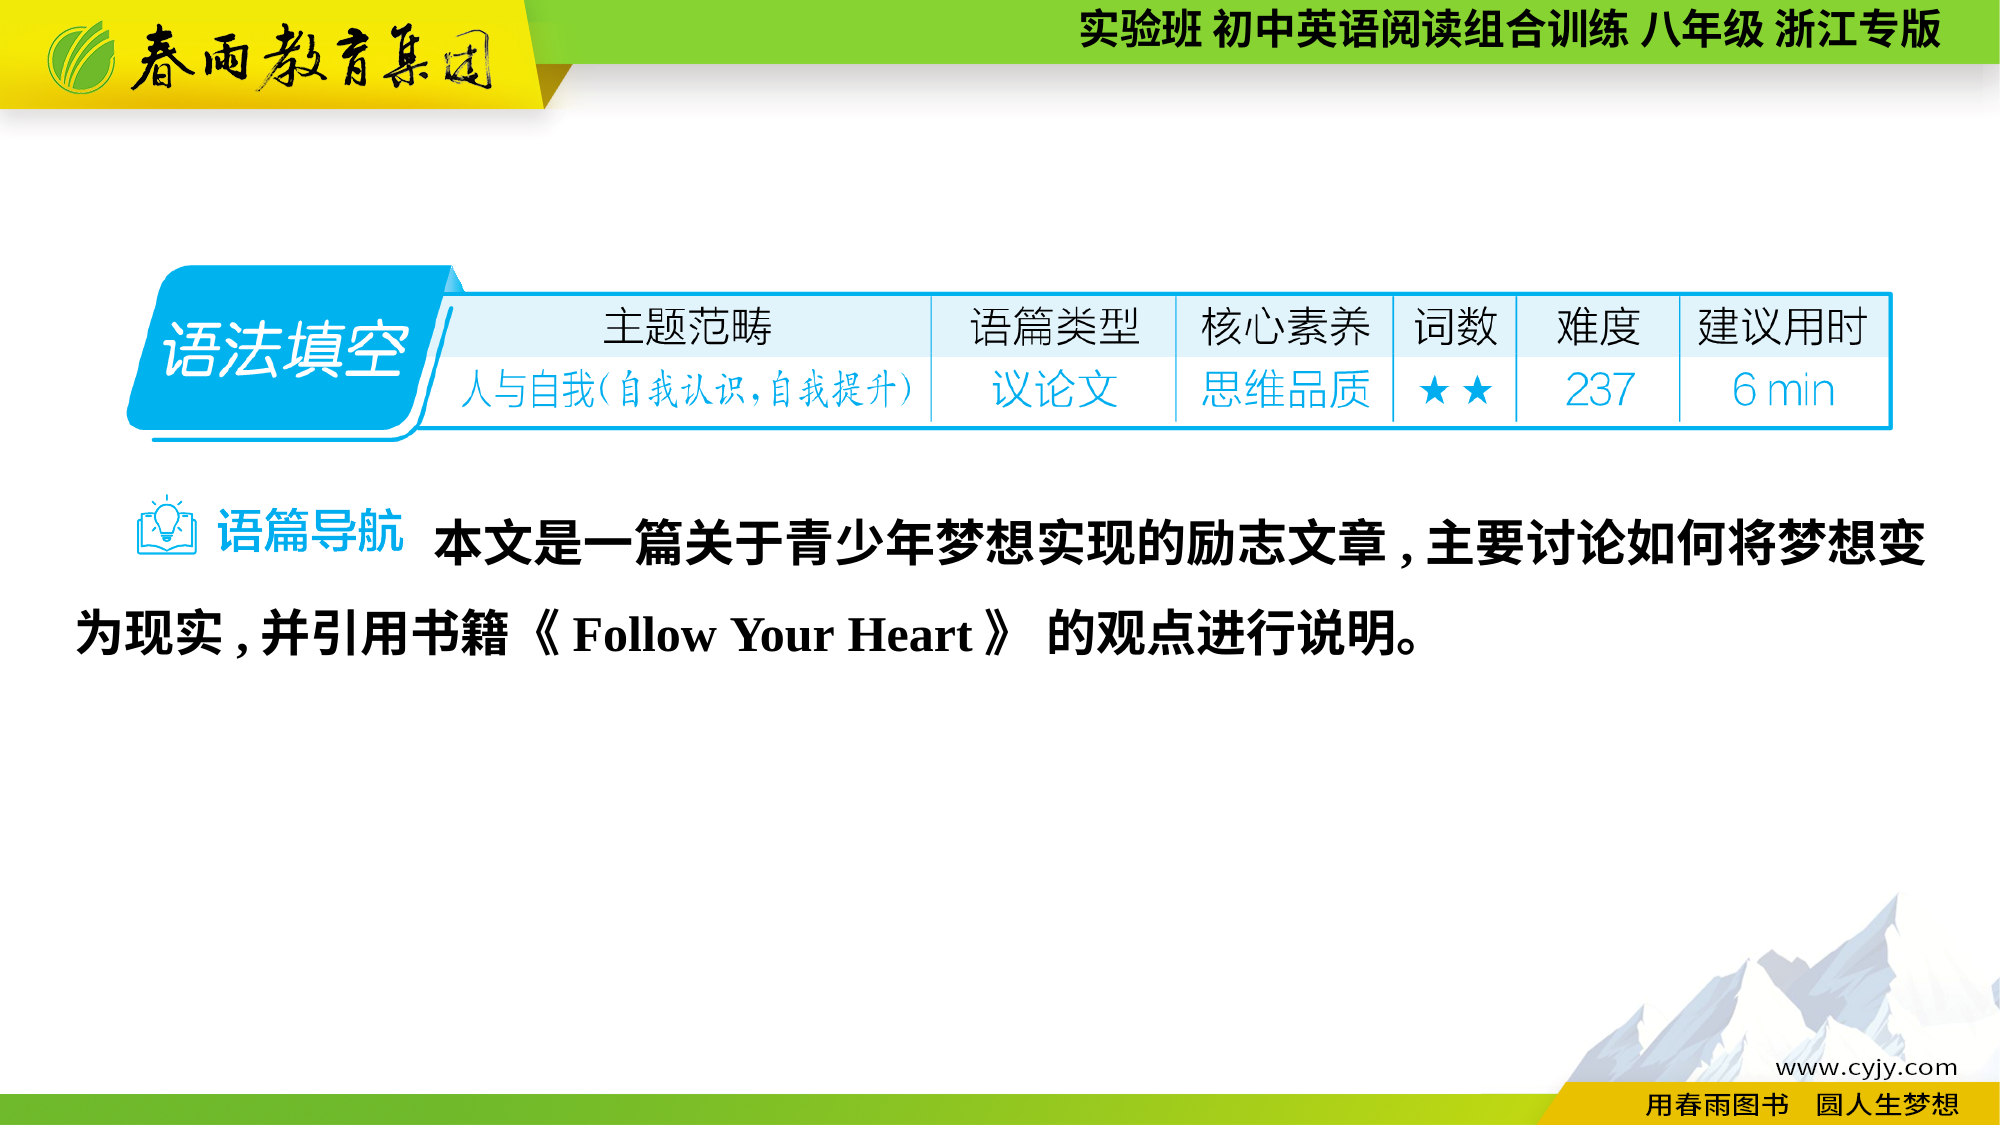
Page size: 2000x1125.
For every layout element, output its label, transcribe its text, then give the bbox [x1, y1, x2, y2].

list 本文是一篇关于青少年梦想实现的励志文章,主要讨论如何将梦想变为现实,并引用书籍《Follow Your Heart》 的观点进行说明。 [59, 473, 1944, 671]
picture [0, 0, 2000, 1125]
